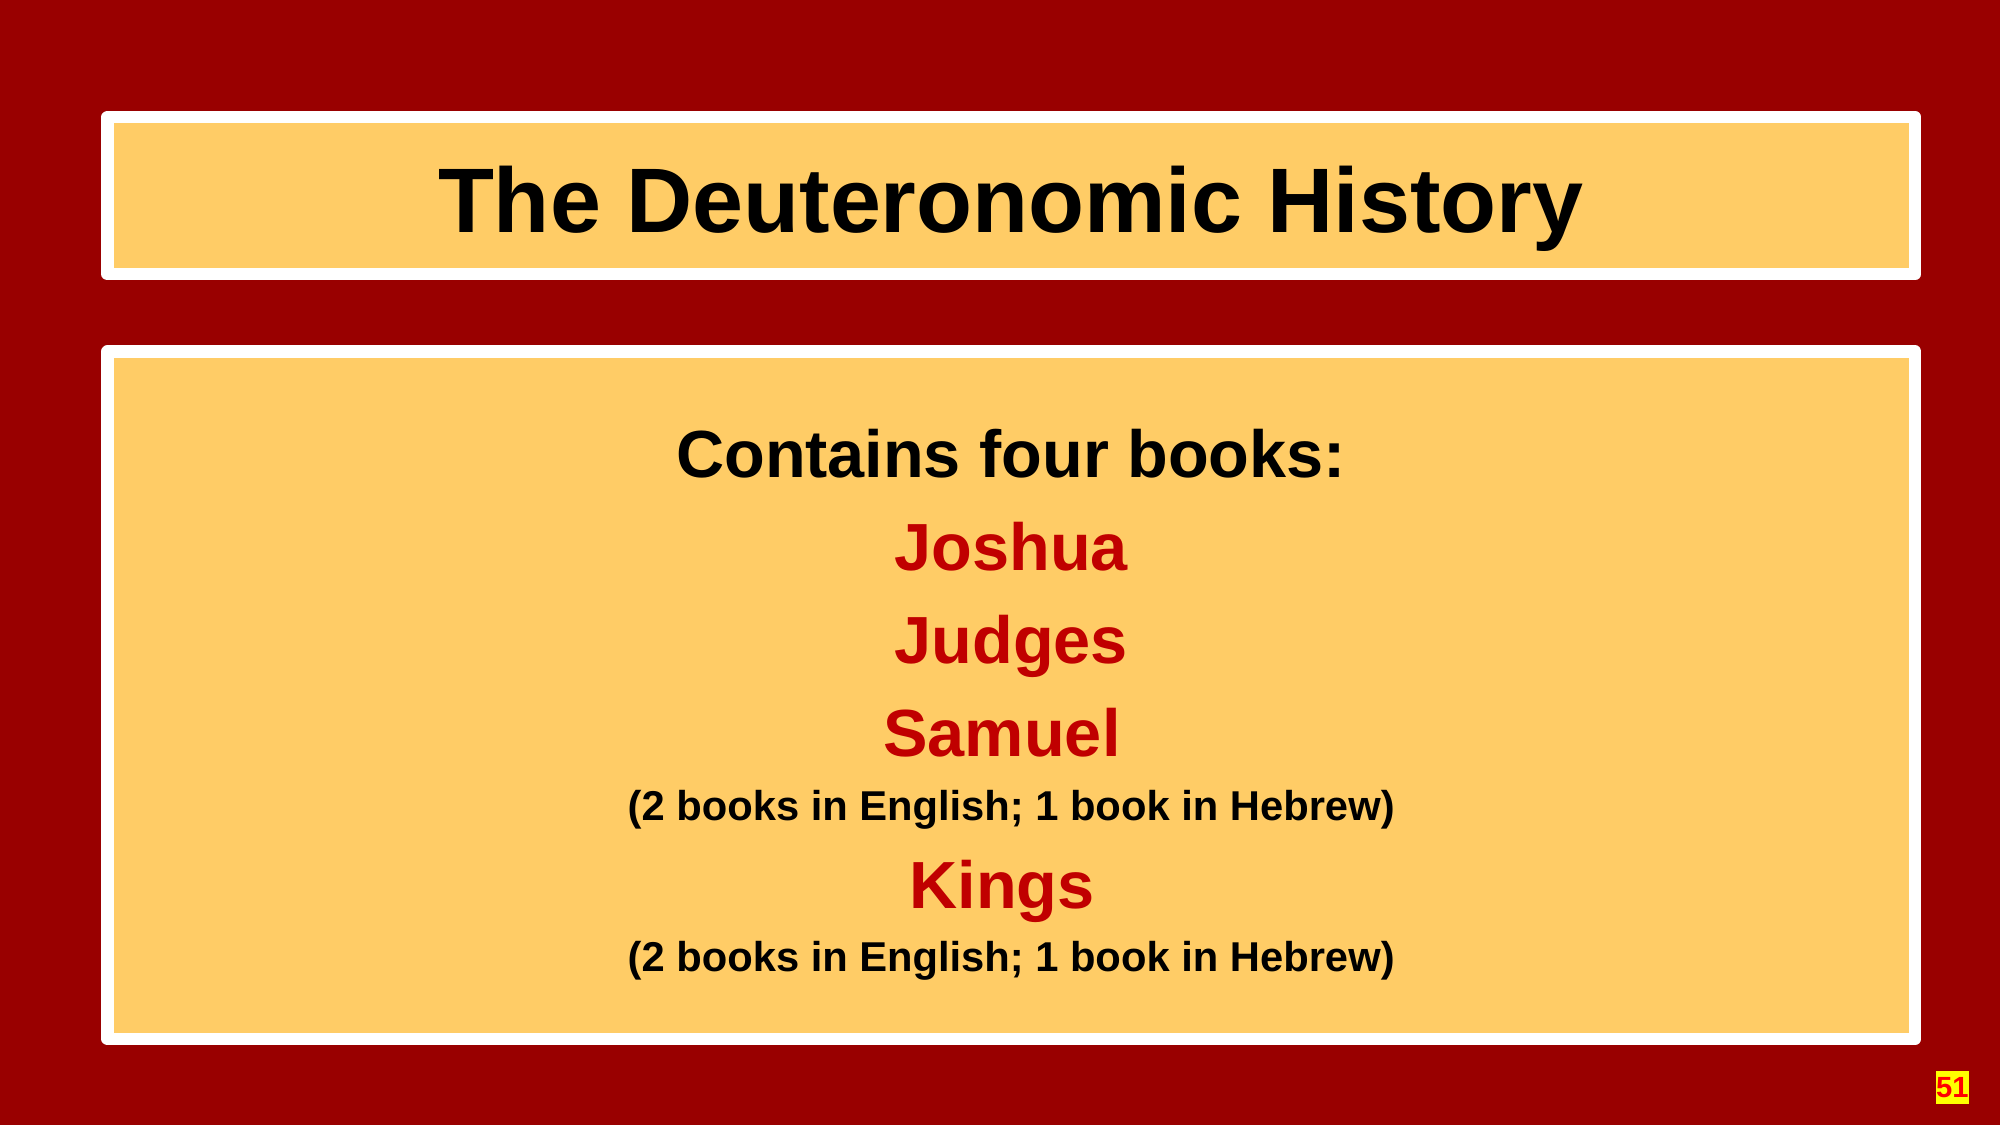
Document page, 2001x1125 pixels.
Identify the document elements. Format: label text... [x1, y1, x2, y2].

slide_number 51 [1516, 1060, 1984, 1125]
title The Deuteronomic History [107, 117, 1916, 275]
subtitle Contains four books: Joshua Judges Samuel (2 books in English; 1 book in Hebrew) Kings (2 books in English; 1 book in Hebrew) [107, 351, 1916, 1039]
